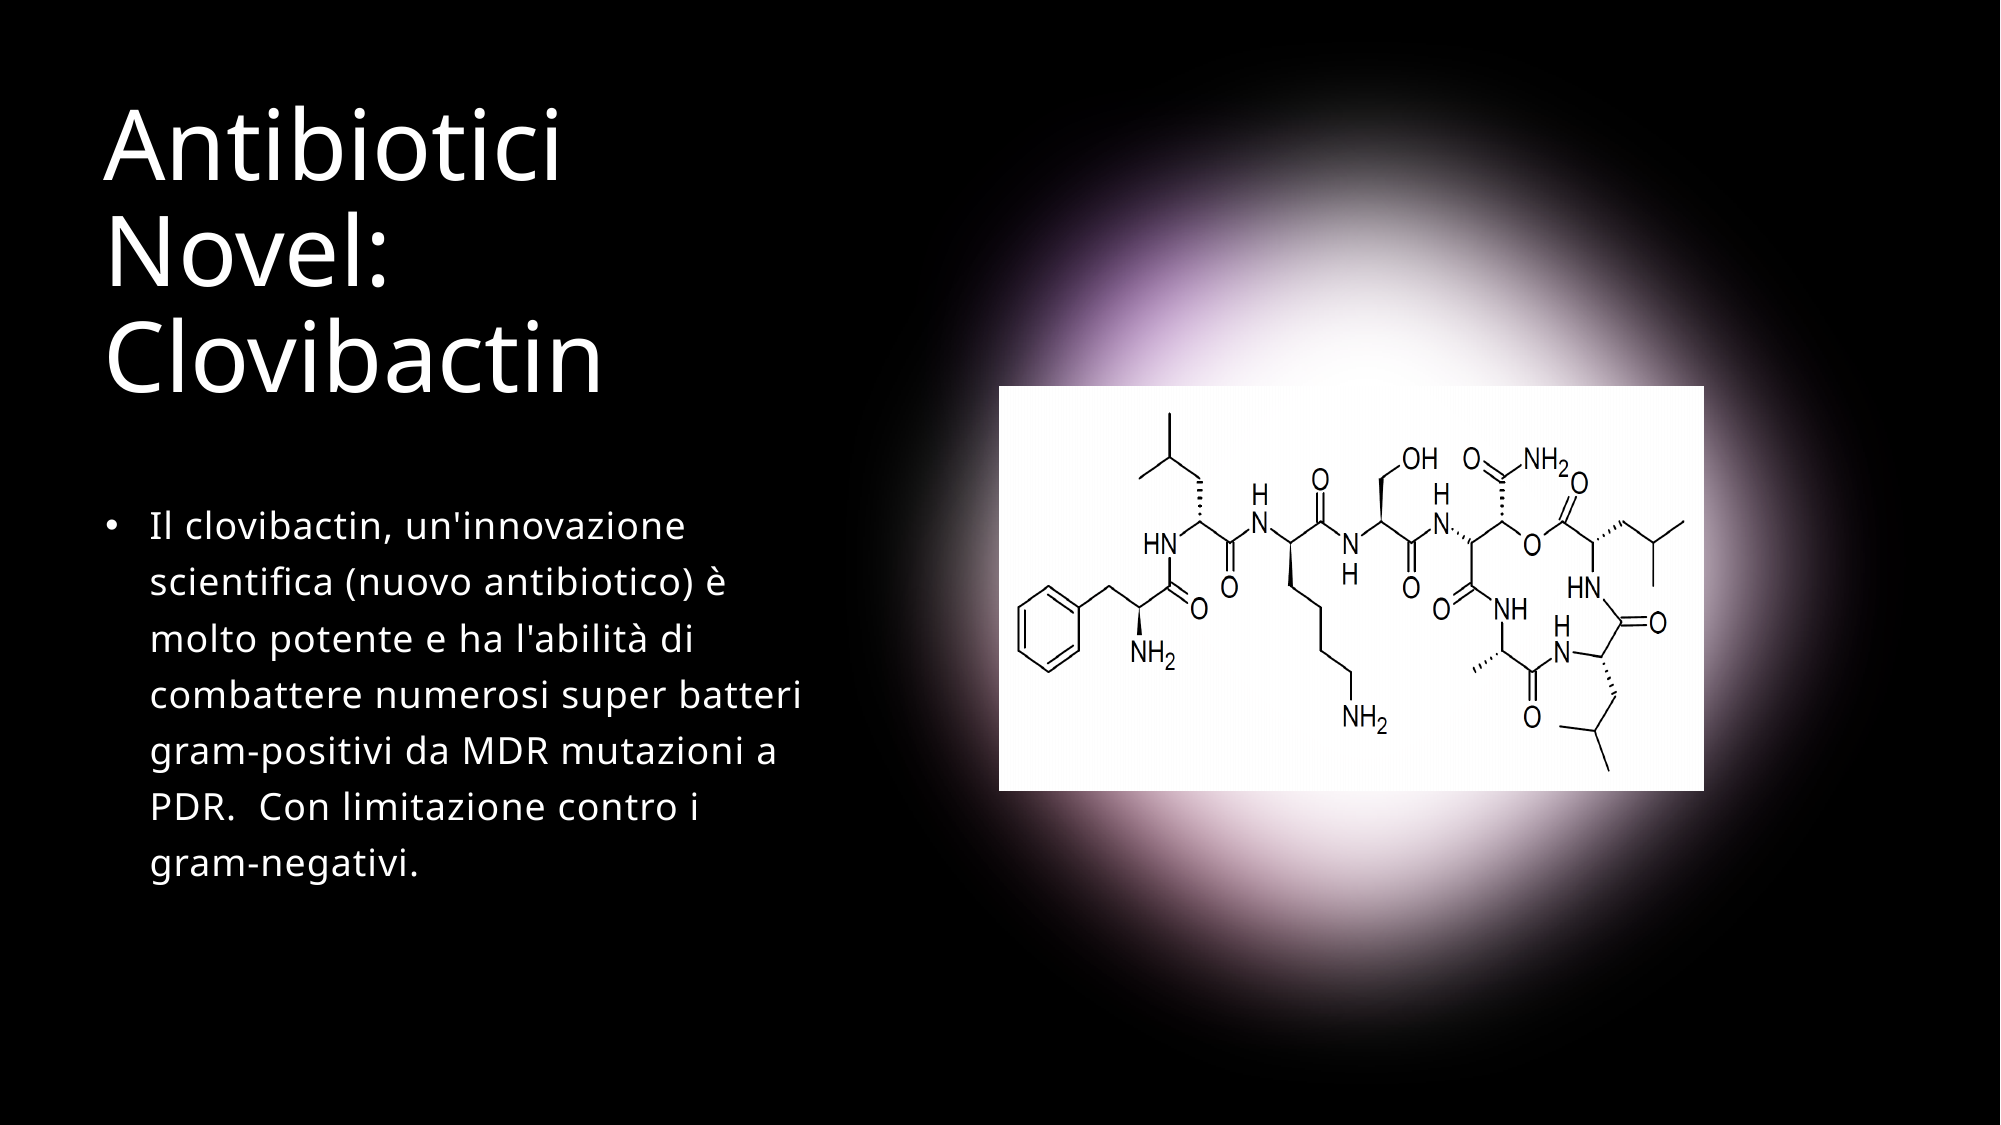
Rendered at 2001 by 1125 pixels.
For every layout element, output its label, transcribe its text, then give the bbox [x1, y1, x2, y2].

text_box [0, 0, 807, 1125]
title Antibiotici Novel: Clovibactin [88, 88, 807, 447]
picture [999, 386, 1704, 791]
list Il clovibactin, un'innovazione scientifica (nuovo antibiotico) è molto potente e ha l'abilità di combattere numerosi super batteri gram-positivi da MDR mutazioni a PDR. Con limitazione contro i gram-negativi. [90, 483, 807, 1035]
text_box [807, 0, 2000, 1125]
